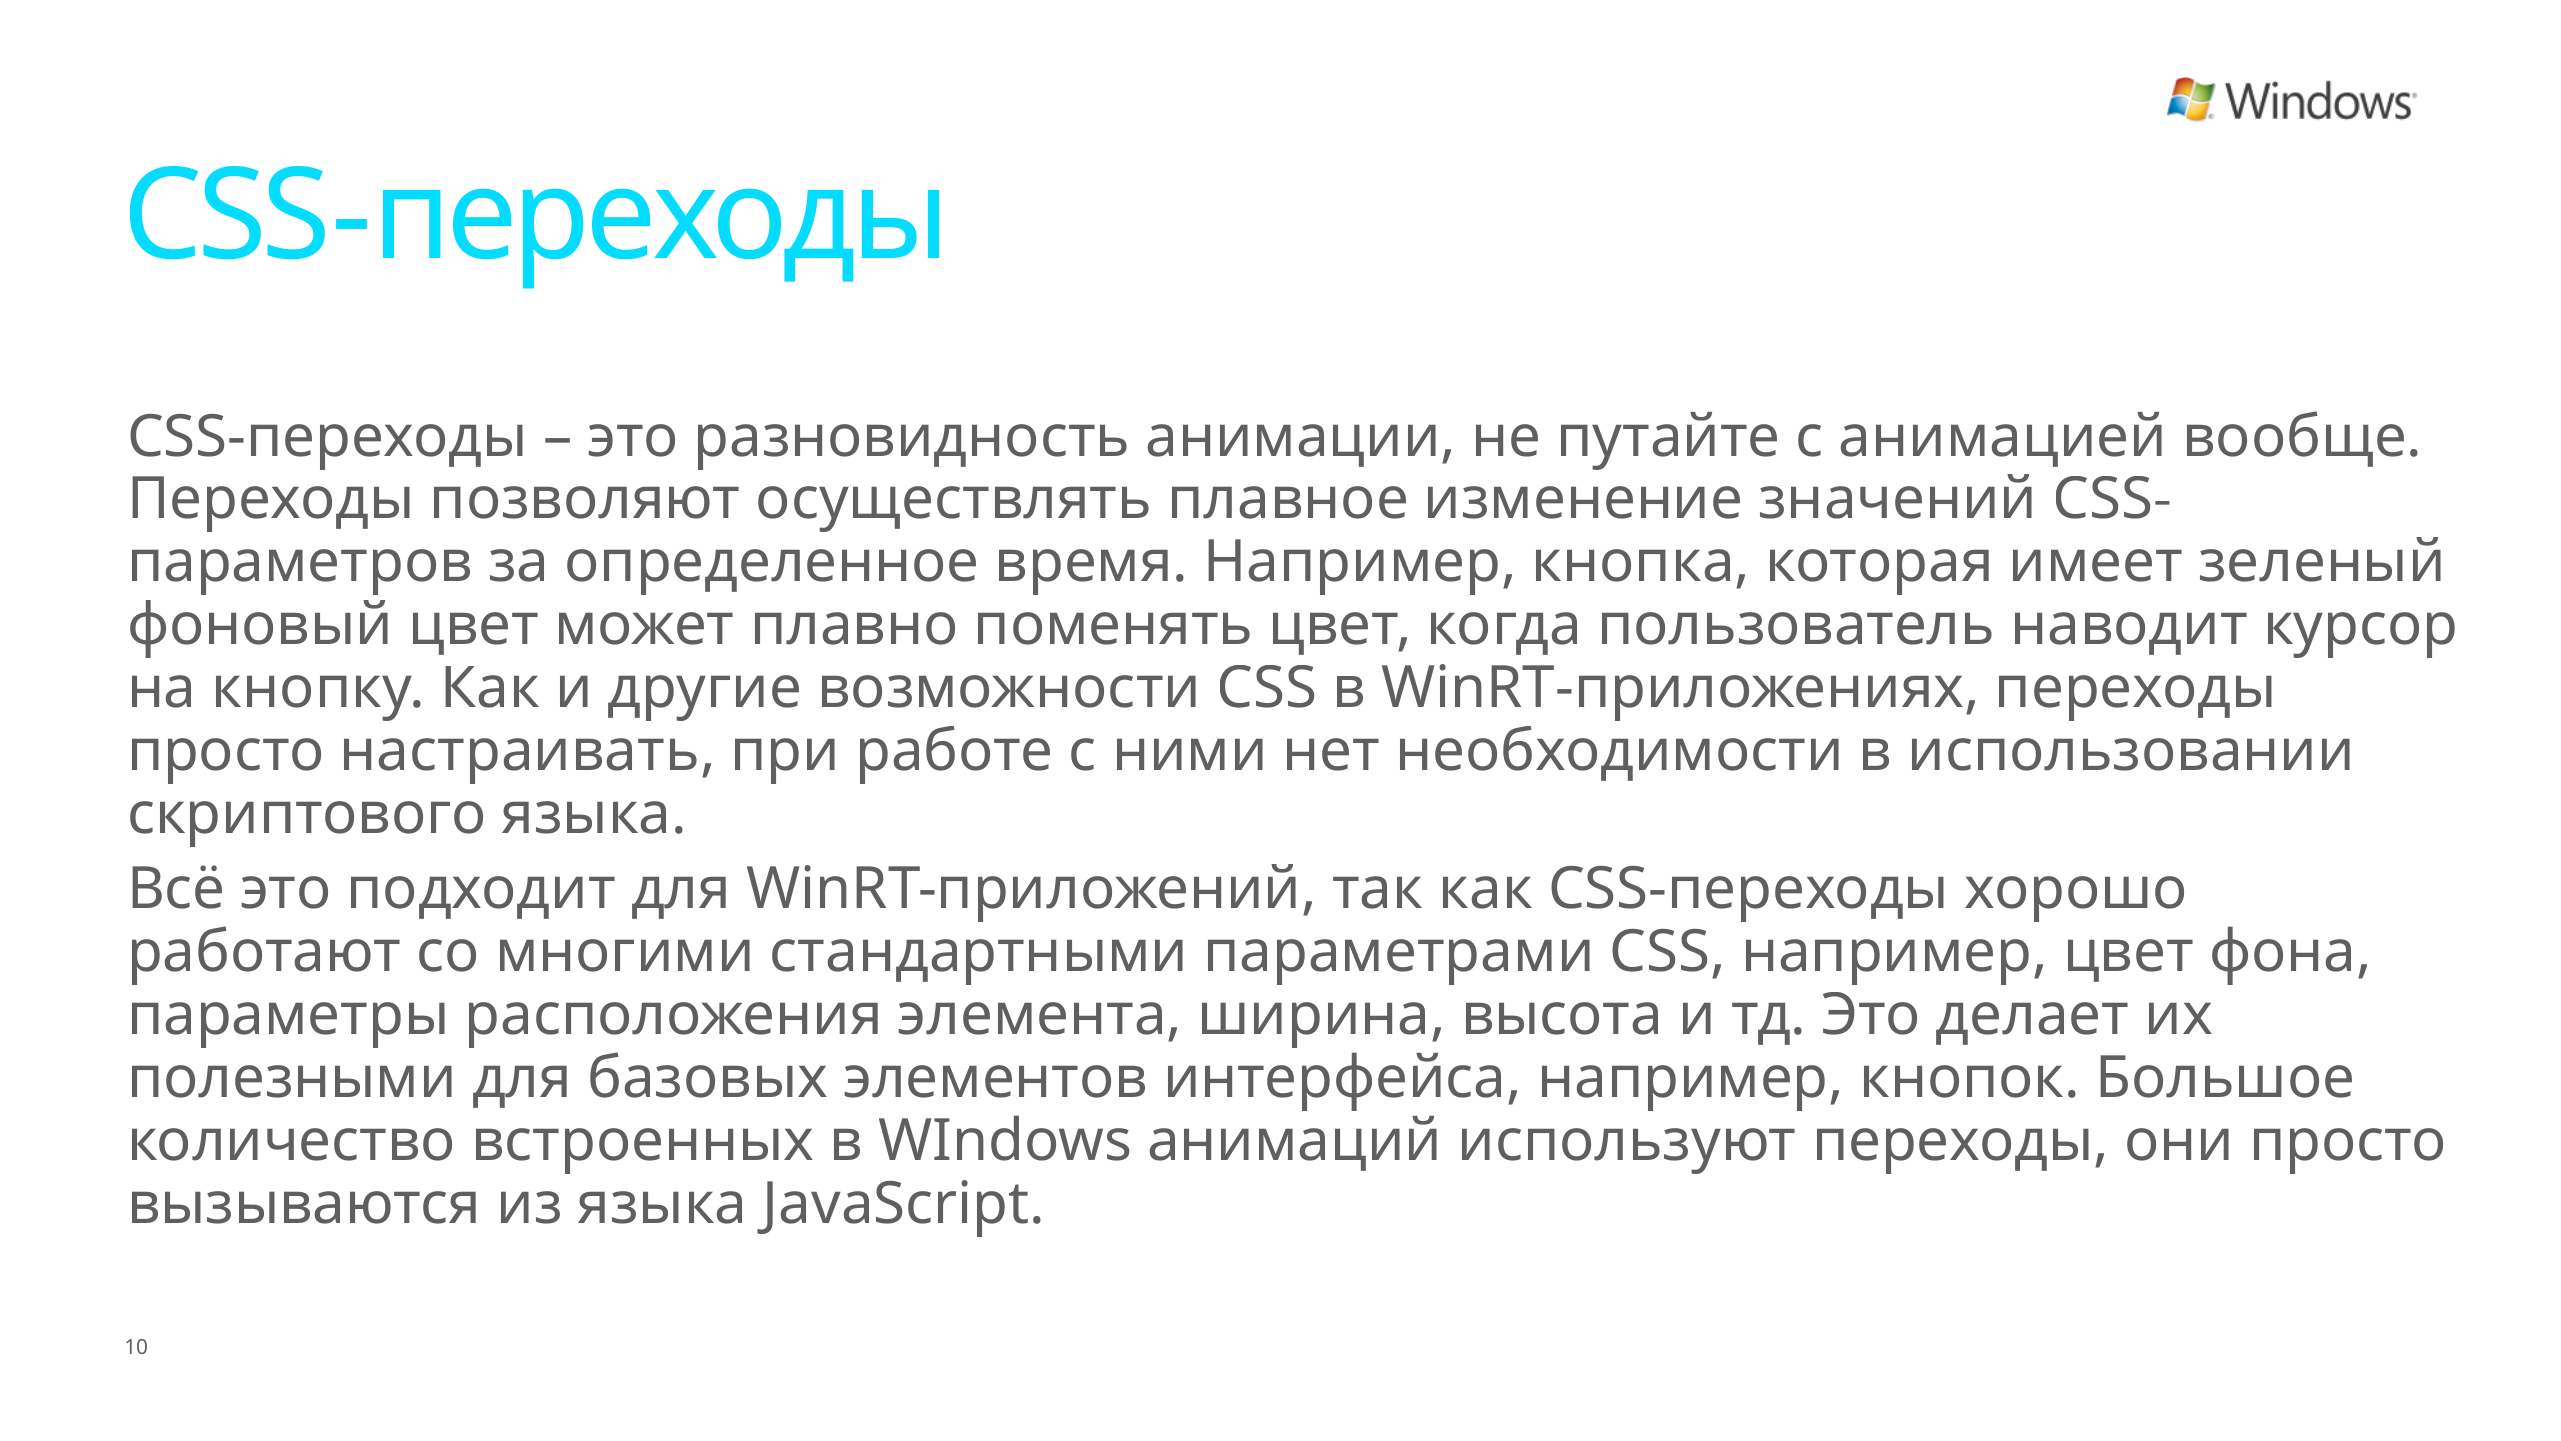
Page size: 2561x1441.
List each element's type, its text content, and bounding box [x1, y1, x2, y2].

list CSS-переходы – это разновидность анимации, не путайте с анимацией вообще. Переходы позволяют осуществлять плавное изменение значений CSS-параметров за определенное время. Например, кнопка, которая имеет зеленый фоновый цвет может плавно поменять цвет, когда пользователь наводит курсор на кнопку. Как и другие возможности CSS в WinRT-приложениях, переходы просто настраивать, при работе с ними нет необходимости в использовании скриптового языка. Всё это подходит для WinRT-приложений, так как CSS-переходы хорошо работают со многими стандартными параметрами CSS, например, цвет фона, параметры расположения элемента, ширина, высота и тд. Это делает их полезными для базовых элементов интерфейса, например, кнопок. Большое количество встроенных в WIndows анимаций используют переходы, они просто вызываются из языка JavaScript. [127, 405, 2470, 1356]
title CSS-переходы [122, 48, 2465, 286]
